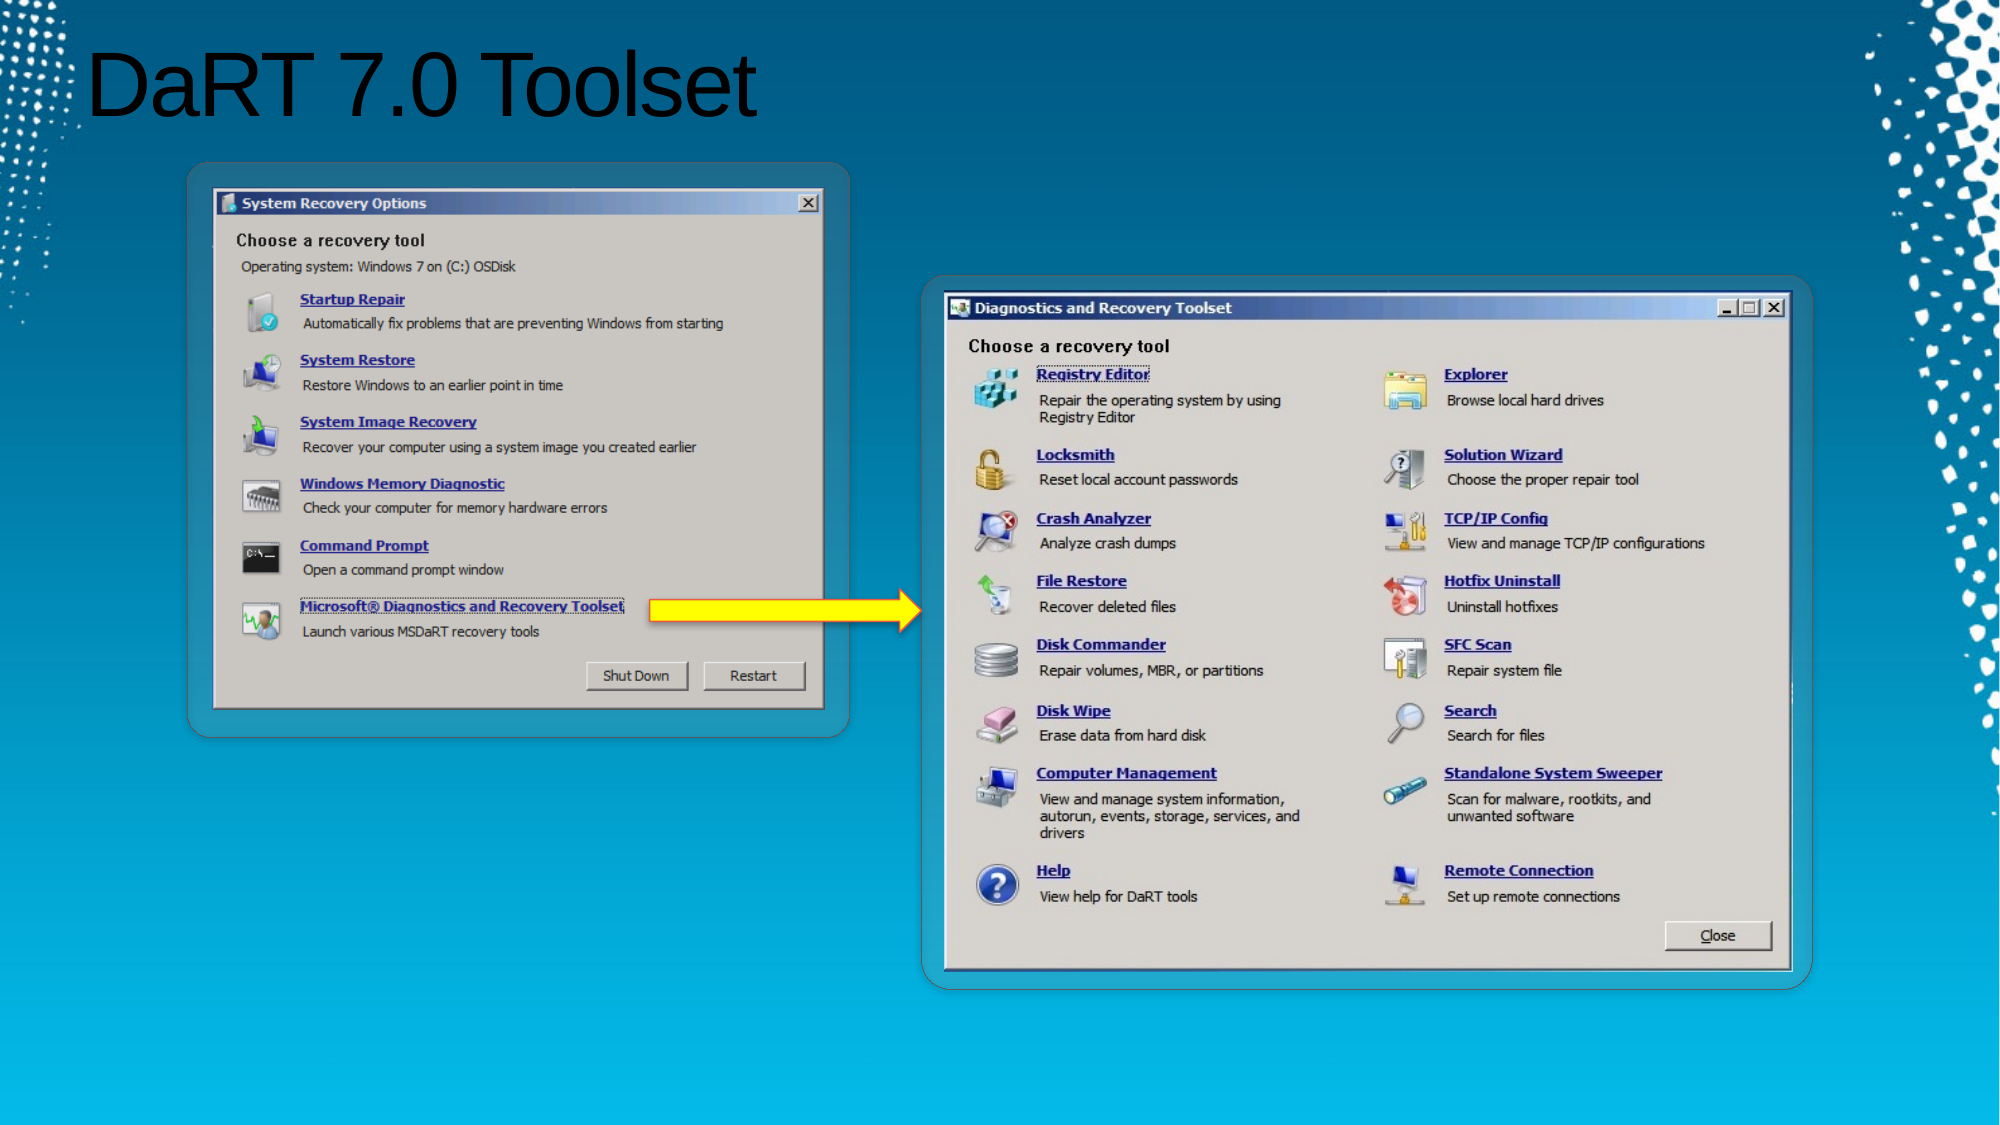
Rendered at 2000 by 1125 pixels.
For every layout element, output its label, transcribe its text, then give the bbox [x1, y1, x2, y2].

picture [33, 116, 40, 124]
picture [34, 101, 43, 111]
picture [0, 155, 5, 163]
picture [1963, 535, 1977, 550]
picture [1993, 321, 2000, 339]
picture [47, 0, 57, 10]
picture [1900, 240, 1912, 254]
picture [1994, 382, 2000, 391]
picture [1973, 368, 1982, 380]
picture [1953, 301, 1962, 312]
picture [1898, 188, 1912, 198]
picture [1988, 547, 2000, 561]
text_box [921, 274, 1813, 990]
picture [1990, 492, 2000, 505]
picture [1945, 213, 1955, 220]
picture [1915, 109, 1924, 119]
picture [28, 42, 36, 53]
picture [3, 10, 11, 18]
picture [1922, 200, 1934, 207]
picture [1914, 308, 1929, 326]
picture [0, 40, 9, 45]
picture [1942, 465, 1958, 483]
picture [1980, 460, 1987, 469]
picture [1958, 445, 1968, 460]
picture [1911, 223, 1918, 230]
picture [58, 32, 66, 41]
picture [24, 72, 32, 79]
picture [1991, 747, 2000, 765]
picture [1946, 525, 1956, 533]
picture [17, 129, 23, 136]
picture [1992, 438, 2000, 448]
picture [1972, 312, 1985, 322]
picture [1946, 155, 1961, 167]
picture [1892, 212, 1902, 216]
picture [6, 97, 12, 105]
picture [1981, 604, 2000, 620]
picture [1921, 0, 1934, 8]
picture [1925, 141, 1935, 155]
picture [1984, 349, 1992, 357]
picture [1963, 589, 1976, 607]
picture [1950, 359, 1960, 366]
picture [1955, 246, 1965, 256]
picture [1930, 291, 1941, 297]
picture [1914, 164, 1923, 177]
picture [1978, 517, 1987, 527]
picture [1938, 122, 1950, 133]
picture [45, 16, 55, 24]
picture [1995, 582, 2000, 595]
picture [26, 57, 34, 68]
picture [1963, 335, 1972, 344]
picture [1979, 657, 1995, 676]
picture [1932, 235, 1943, 241]
picture [1935, 177, 1945, 189]
picture [1952, 502, 1967, 516]
picture [1942, 269, 1953, 276]
picture [16, 143, 21, 151]
picture [1968, 481, 1978, 492]
picture [54, 76, 60, 83]
picture [1969, 625, 1985, 642]
picture [55, 62, 62, 69]
text_box [856, 588, 916, 633]
picture [1960, 392, 1970, 403]
picture [1972, 570, 1986, 583]
picture [1991, 637, 2000, 652]
picture [38, 74, 47, 80]
picture [18, 13, 26, 19]
picture [31, 131, 37, 138]
picture [1909, 274, 1920, 291]
picture [1941, 324, 1952, 332]
picture [1935, 379, 1948, 391]
picture [1982, 714, 1993, 729]
picture [1983, 404, 1992, 414]
picture [1925, 87, 1941, 99]
picture [33, 88, 42, 97]
picture [1935, 0, 2000, 306]
picture [9, 84, 15, 91]
picture [1889, 152, 1901, 166]
picture [1988, 691, 2000, 709]
picture [1926, 344, 1939, 358]
picture [1919, 367, 1930, 378]
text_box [186, 162, 850, 738]
picture [30, 14, 40, 23]
picture [1928, 399, 1939, 415]
picture [1963, 278, 1976, 291]
picture [11, 55, 21, 64]
picture [1957, 187, 1971, 200]
picture [1970, 426, 1980, 436]
picture [43, 42, 49, 53]
picture [29, 27, 38, 38]
picture [13, 41, 25, 49]
picture [56, 47, 64, 55]
picture [1974, 683, 1985, 694]
picture [33, 0, 42, 10]
picture [10, 69, 17, 78]
picture [41, 59, 48, 67]
picture [42, 31, 53, 39]
picture [16, 22, 23, 34]
picture [18, 0, 29, 6]
picture [0, 24, 9, 33]
picture [1948, 413, 1958, 424]
picture [1920, 257, 1932, 264]
title DaRT 7.0 Toolset [85, 37, 1914, 138]
picture [1929, 27, 1945, 45]
picture [1955, 557, 1965, 573]
picture [1935, 431, 1946, 449]
